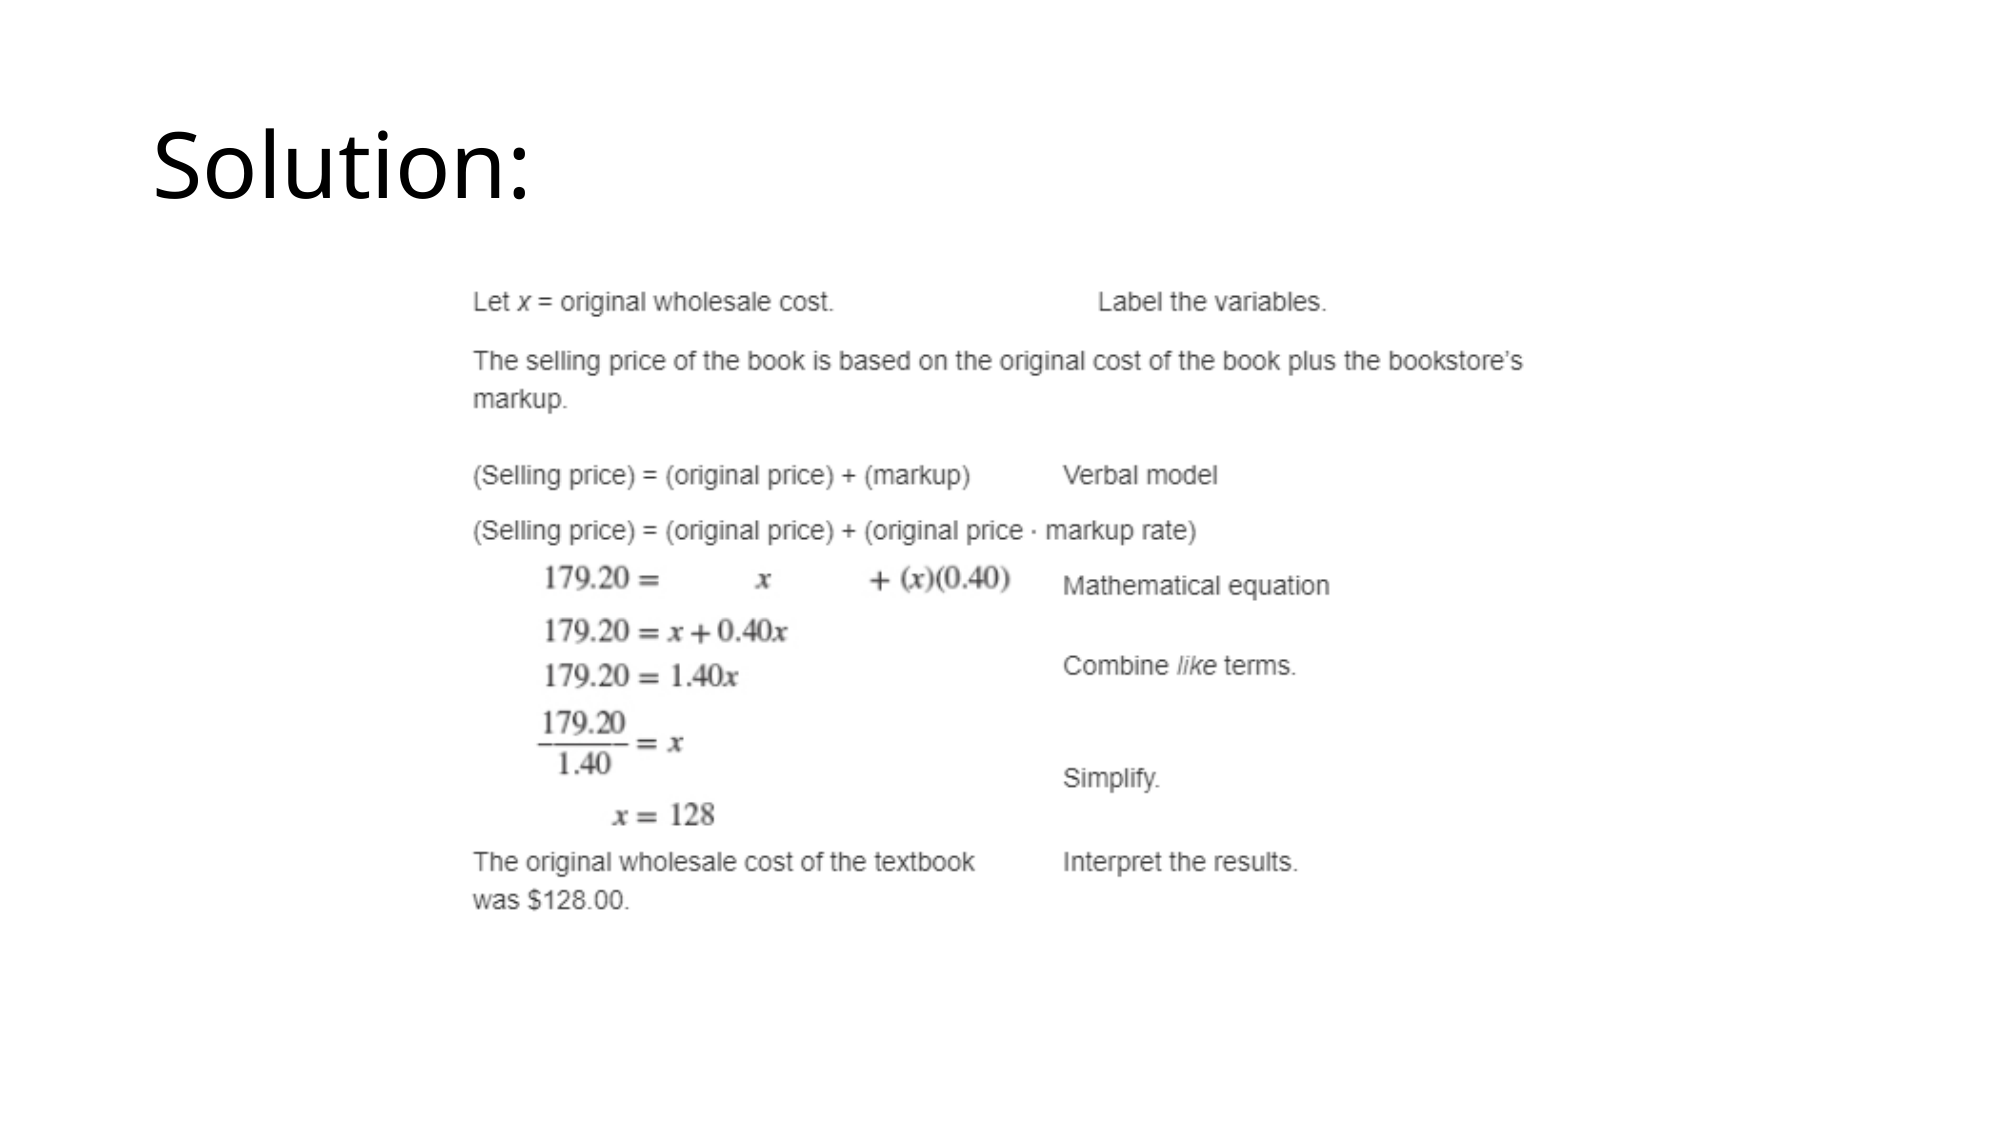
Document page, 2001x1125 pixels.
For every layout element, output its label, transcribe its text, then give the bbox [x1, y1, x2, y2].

title Solution: [137, 59, 1863, 278]
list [459, 277, 1541, 921]
